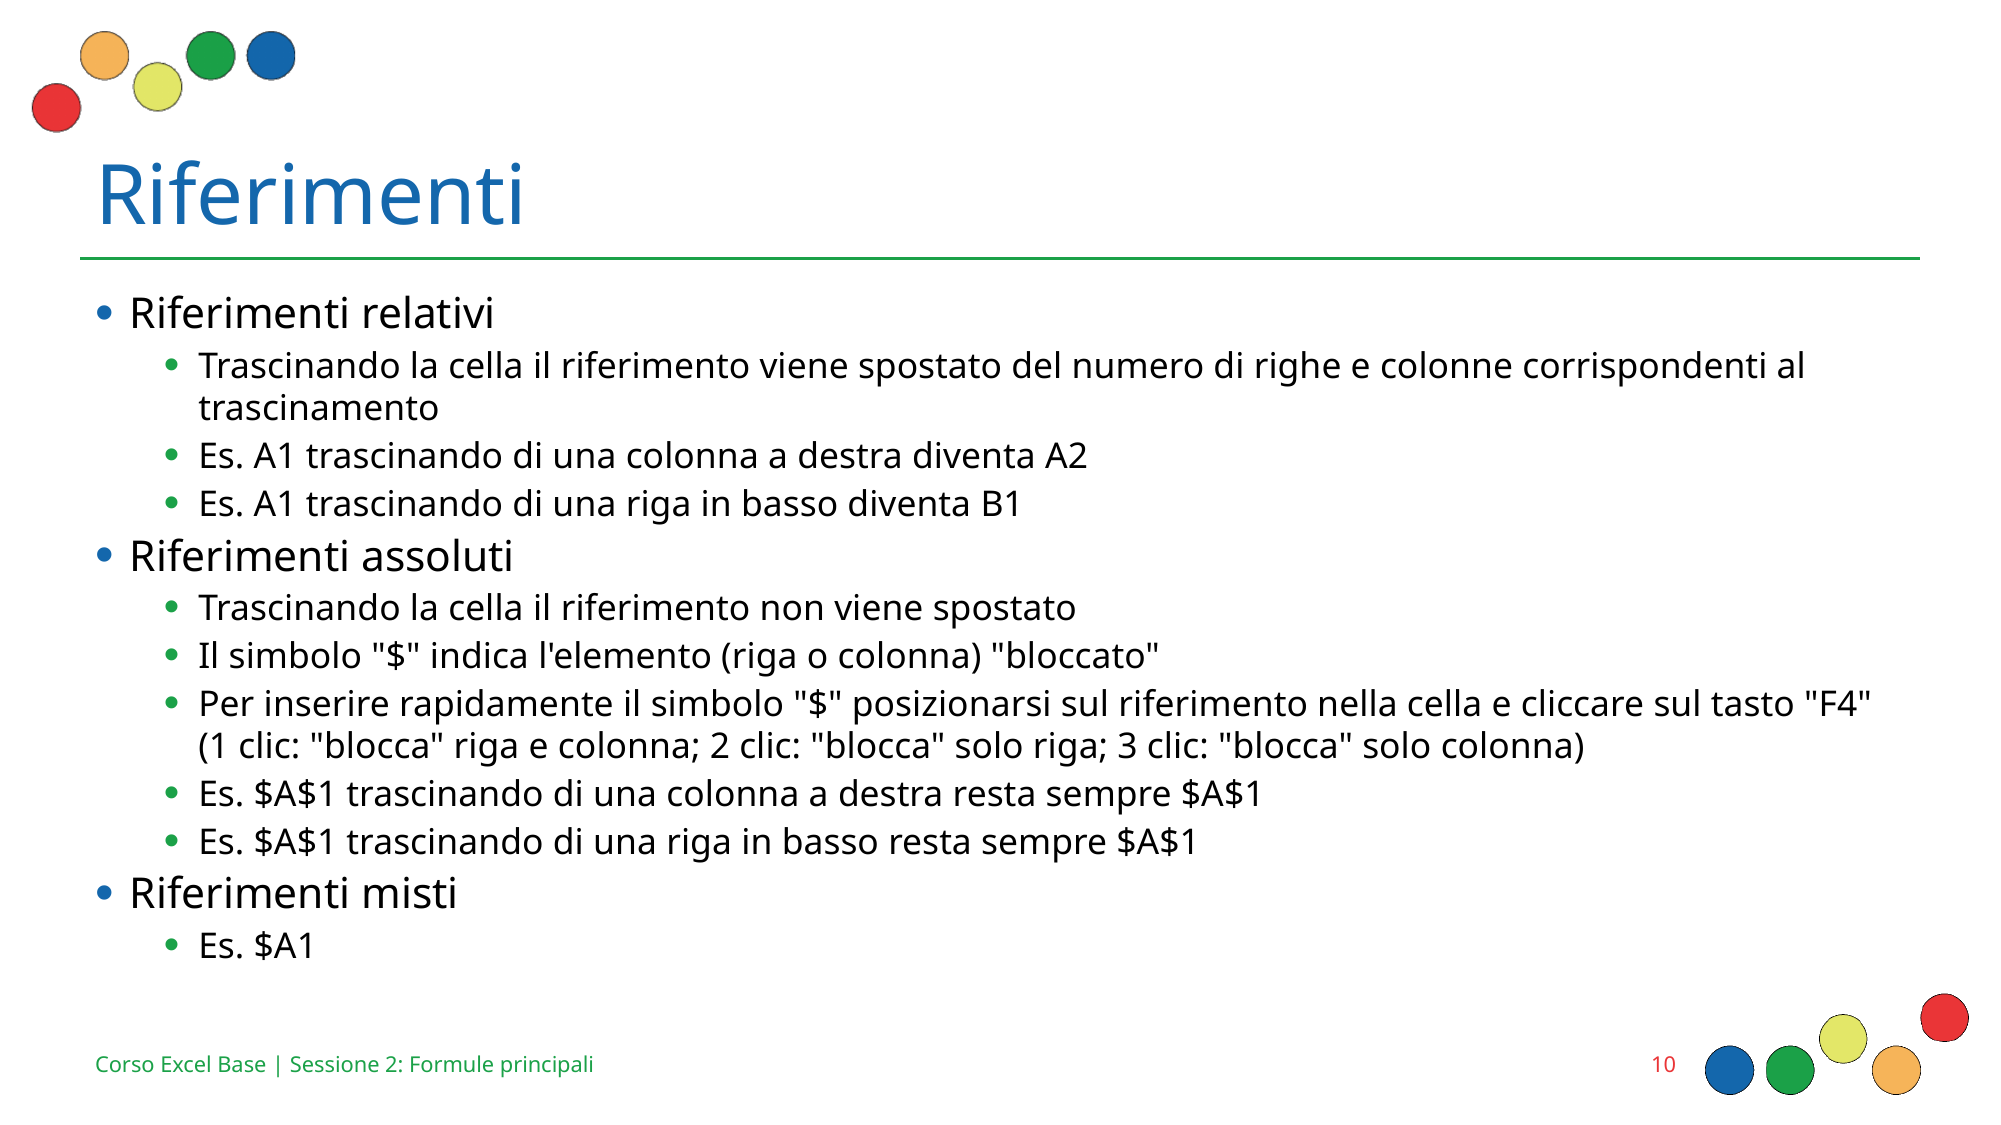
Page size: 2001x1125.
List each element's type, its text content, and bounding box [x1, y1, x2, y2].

picture [1704, 990, 1971, 1096]
slide_number 10 [1583, 1035, 1692, 1096]
picture [29, 30, 295, 135]
footer Corso Excel Base | Sessione 2: Formule principali [80, 1035, 1571, 1096]
list Riferimenti relativi Trascinando la cella il riferimento viene spostato del numero di righe e colonne corrispondenti al trascinamento Es. A1 trascinando di una colonna a destra diventa A2 Es. A1 trascinando di una riga in basso diventa B1 Riferimenti assoluti Trascinando la cella il riferimento non viene spostato Il simbolo "$" indica l'elemento (riga o colonna) "bloccato" Per inserire rapidamente il simbolo "$" posizionarsi sul riferimento nella cella e cliccare sul tasto "F4" (1 clic: "blocca" riga e colonna; 2 clic: "blocca" solo riga; 3 clic: "blocca" solo colonna) Es. $A$1 trascinando di una colonna a destra resta sempre $A$1 Es. $A$1 trascinando di una riga in basso resta sempre $A$1 Riferimenti misti Es. $A1 [80, 278, 1920, 1011]
title Riferimenti [80, 123, 1920, 259]
